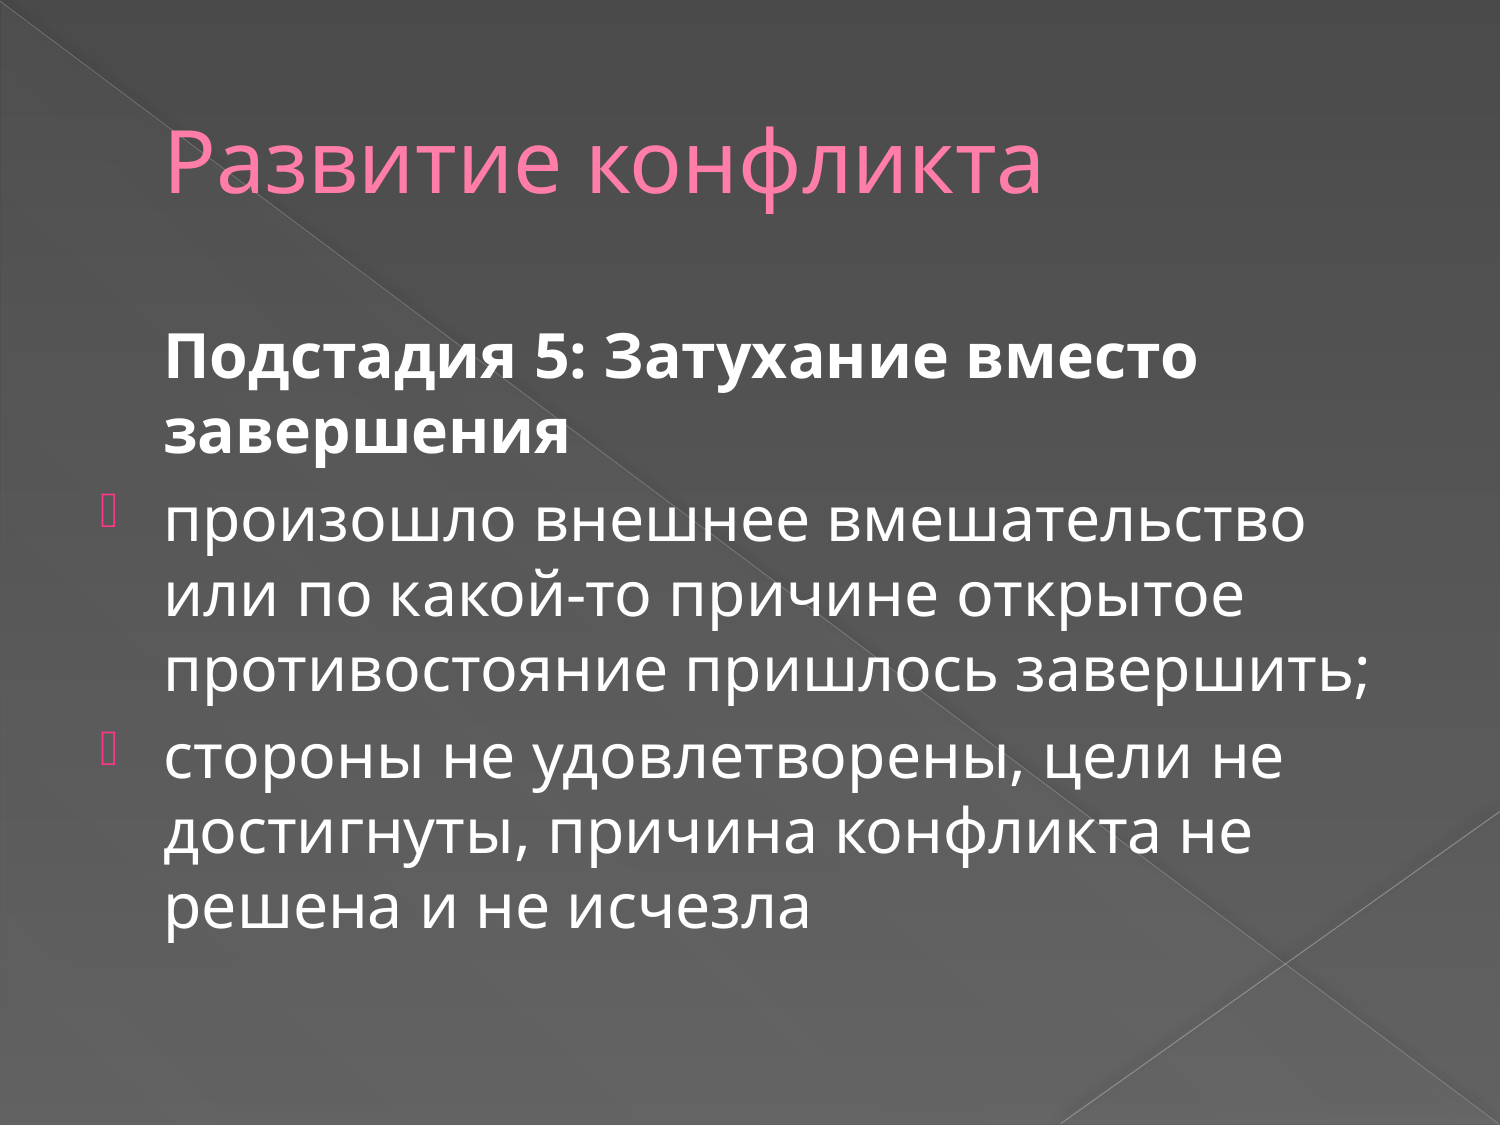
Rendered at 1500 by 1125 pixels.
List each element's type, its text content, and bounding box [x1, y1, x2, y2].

title Развитие конфликта [75, 43, 1425, 274]
list Подстадия 5: Затухание вместо завершения произошло внешнее вмешательство или по какой-то причине открытое противостояние пришлось завершить; стороны не удовлетворены, цели не достигнуты, причина конфликта не решена и не исчезла [75, 308, 1425, 997]
